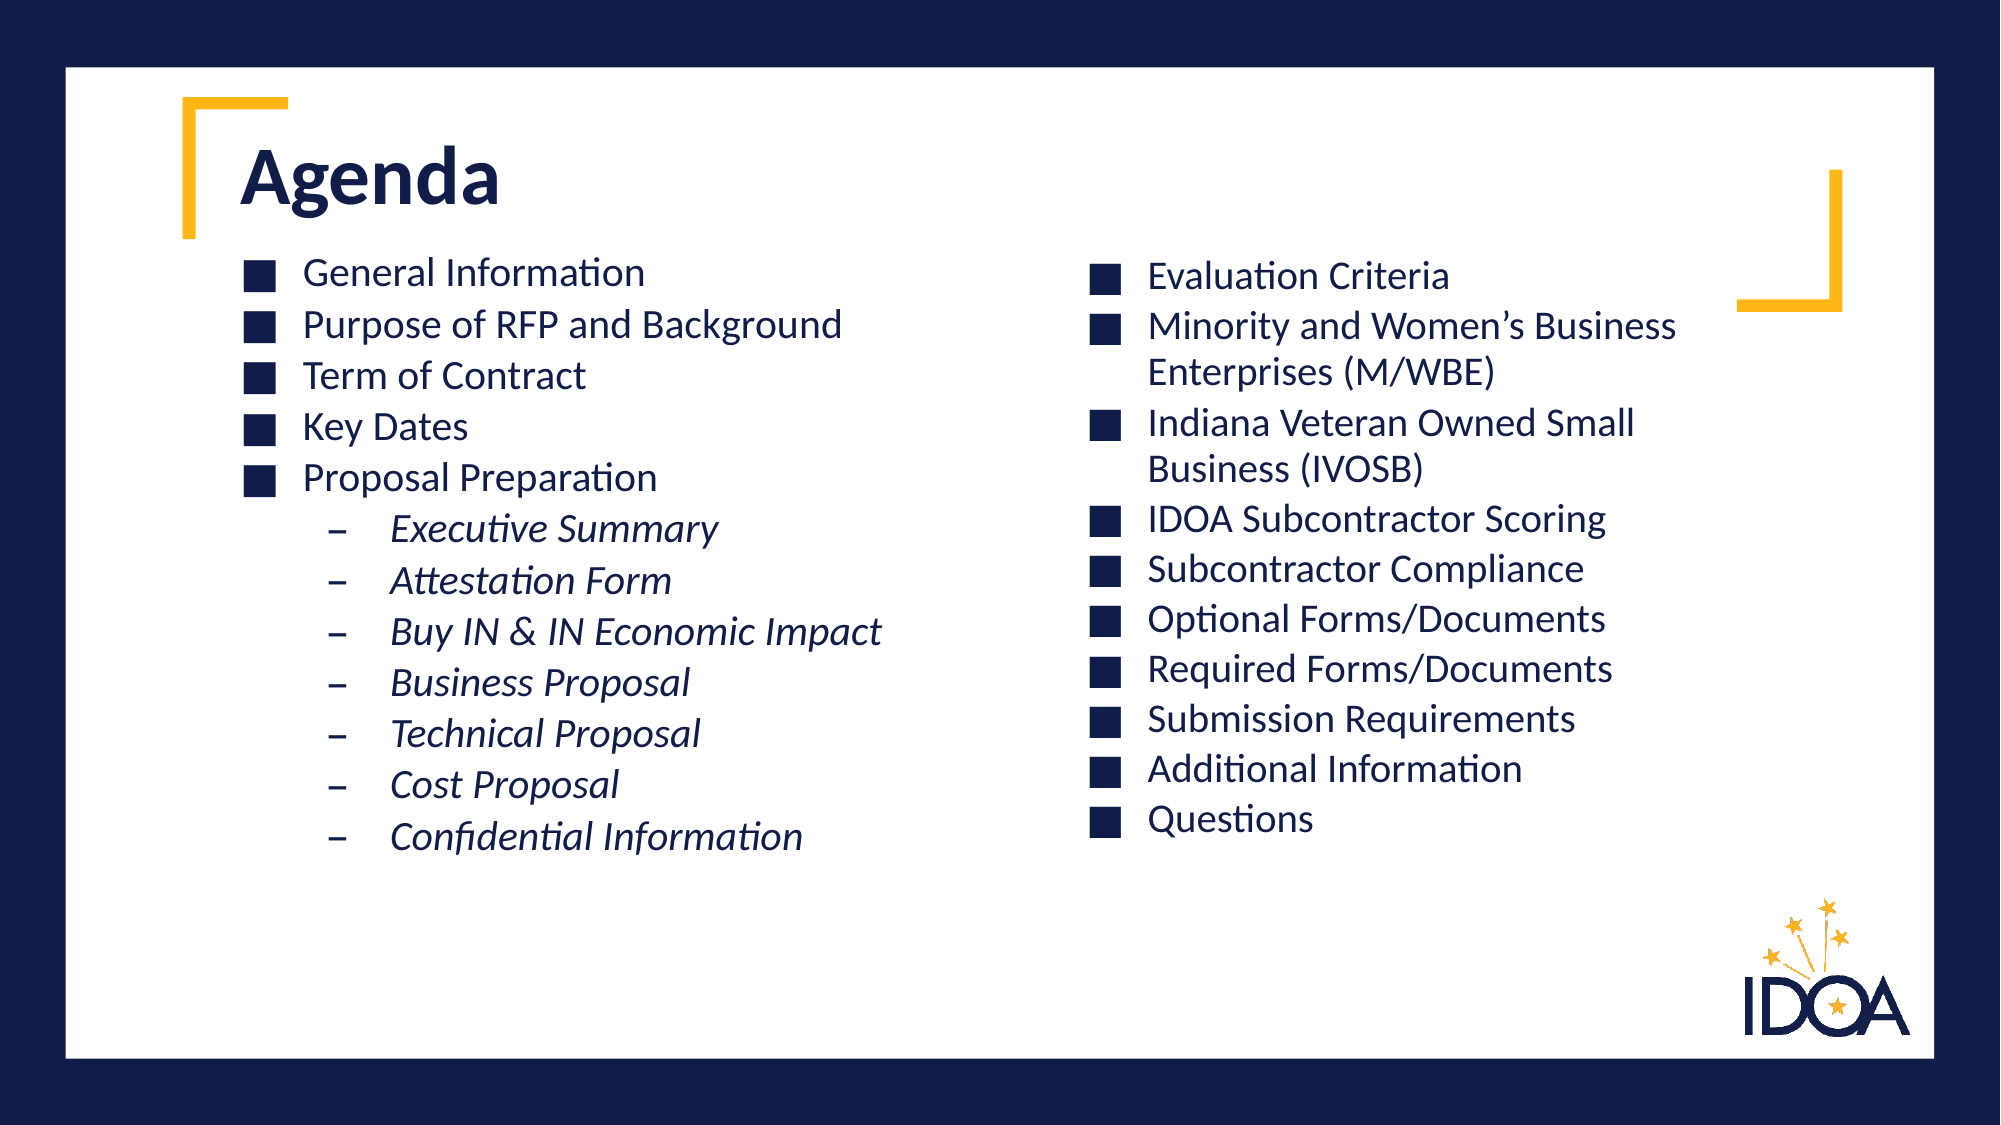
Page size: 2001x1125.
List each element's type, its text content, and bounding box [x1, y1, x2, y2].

list General Information Purpose of RFP and Background Term of Contract Key Dates Proposal Preparation Executive Summary Attestation Form Buy IN & IN Economic Impact Business Proposal Technical Proposal Cost Proposal Confidential Information [225, 262, 954, 828]
picture [1702, 857, 1959, 1114]
title Agenda [225, 125, 1800, 262]
list Evaluation Criteria Minority and Women’s Business Enterprises (M/WBE) Indiana Veteran Owned Small Business (IVOSB) IDOA Subcontractor Scoring Subcontractor Compliance Optional Forms/Documents Required Forms/Documents Submission Requirements Additional Information Questions [1071, 262, 1800, 851]
